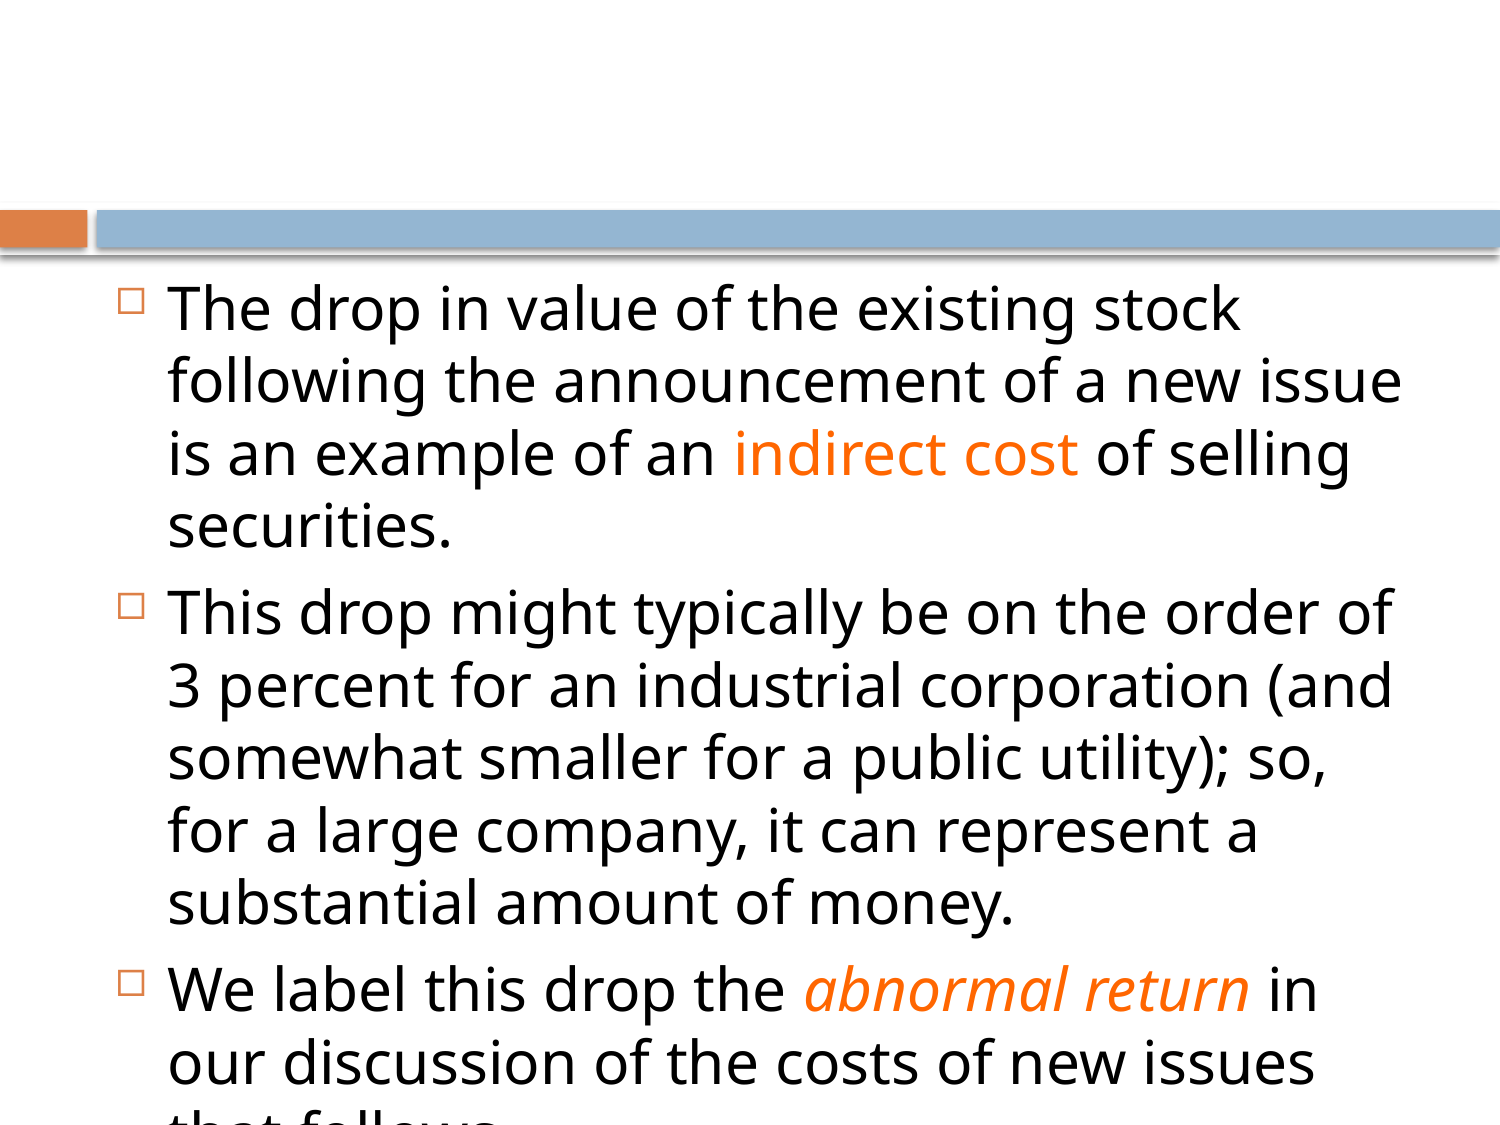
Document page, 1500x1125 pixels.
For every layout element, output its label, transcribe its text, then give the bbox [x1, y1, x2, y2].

list The drop in value of the existing stock following the announcement of a new issue is an example of an indirect cost of selling securities. This drop might typically be on the order of 3 percent for an industrial corporation (and somewhat smaller for a public utility); so, for a large company, it can represent a substantial amount of money. We label this drop the abnormal return in our discussion of the costs of new issues that follows. [100, 262, 1438, 1000]
